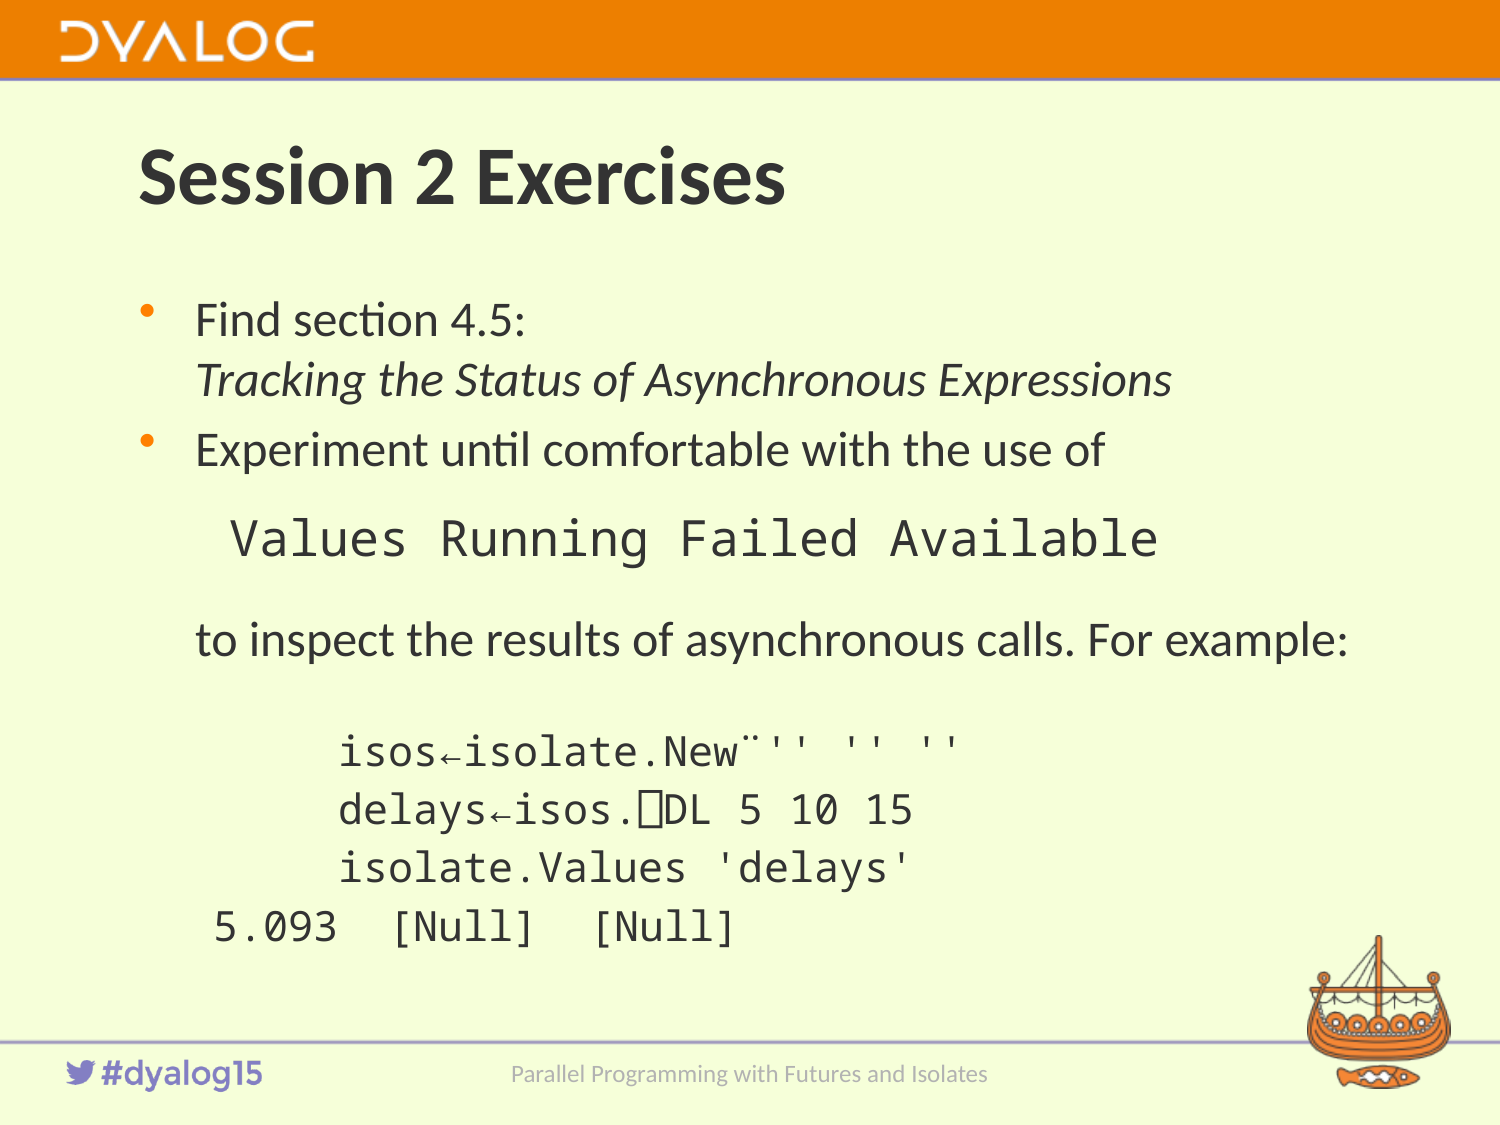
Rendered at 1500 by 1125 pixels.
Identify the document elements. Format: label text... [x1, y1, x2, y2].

picture [0, 0, 1500, 1125]
footer Parallel Programming with Futures and Isolates [395, 1042, 1105, 1103]
title Session 2 Exercises [123, 113, 1376, 254]
list Find section 4.5: Tracking the Status of Asynchronous Expressions Experiment until comfortable with the use of Values Running Failed Available to inspect the results of asynchronous calls. For example: isos←isolate.New¨'' '' '' delays←isos.⎕DL 5 10 15 isolate.Values 'delays' 5.093 [Null] [Null] [123, 278, 1376, 988]
